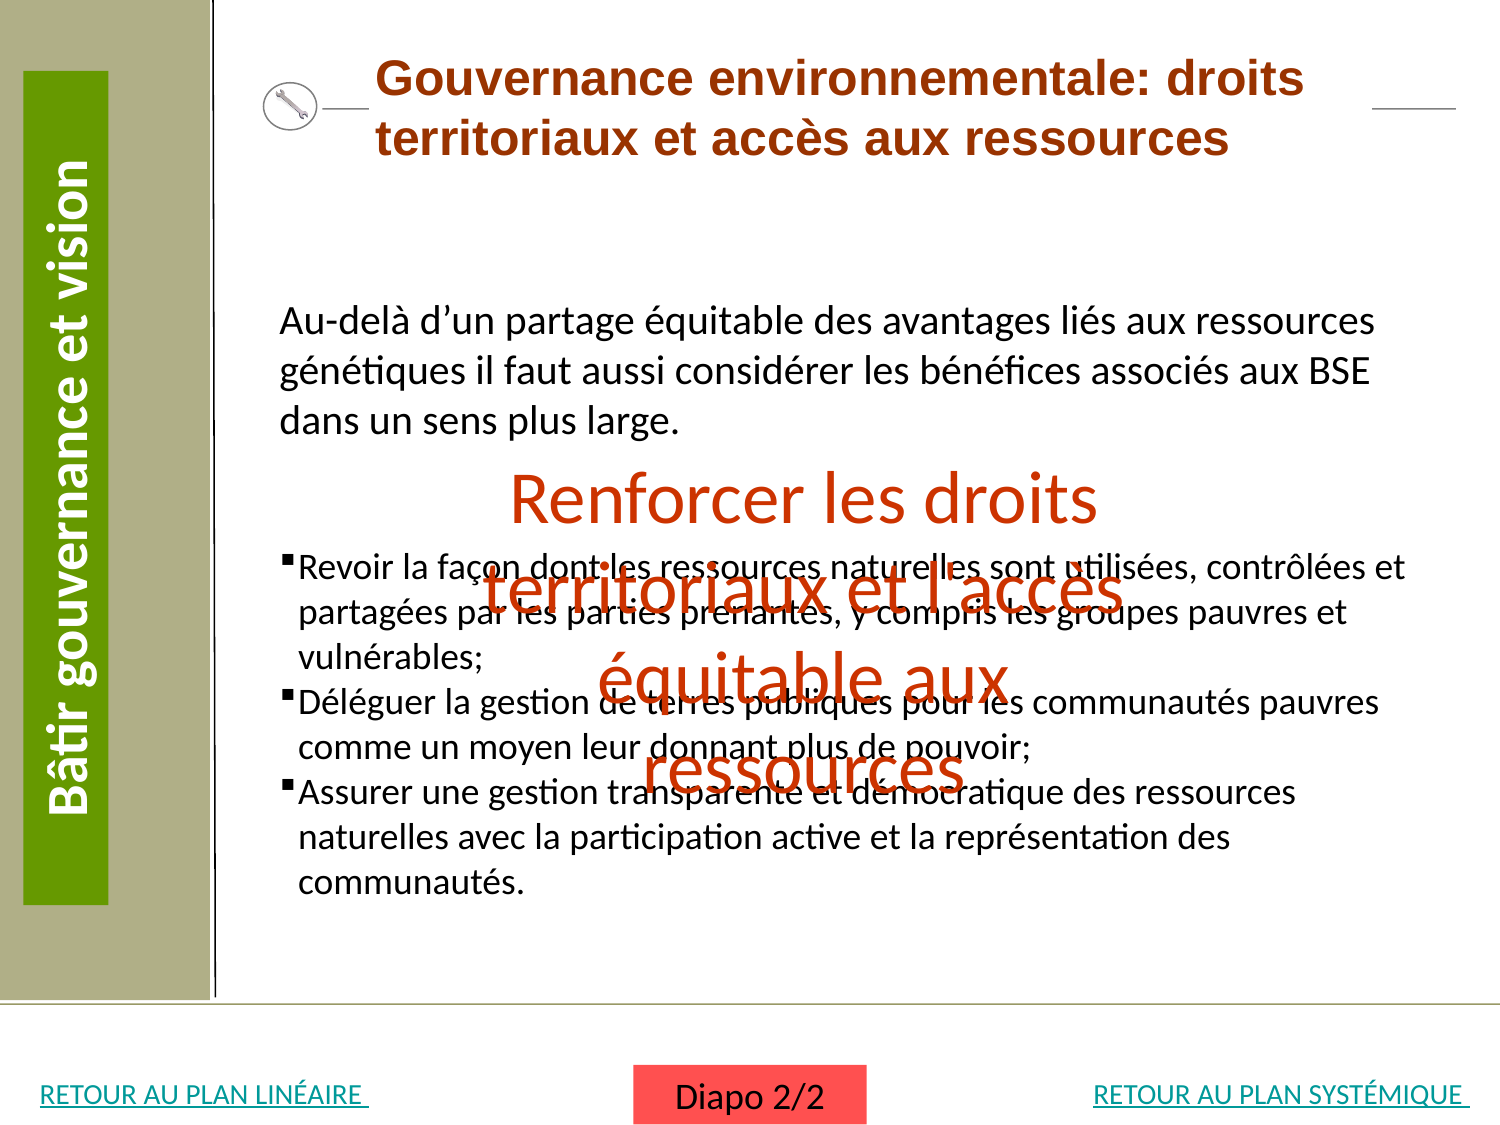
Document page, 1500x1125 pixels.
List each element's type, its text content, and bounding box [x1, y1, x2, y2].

text_box Au-delà d’un partage équitable des avantages liés aux ressources génétiques il faut aussi considérer les bénéfices associés aux BSE dans un sens plus large. [264, 285, 1412, 505]
text_box RETOUR AU PLAN SYSTÉMIQUE [819, 1063, 1482, 1122]
text_box [0, 0, 210, 1001]
text_box Gouvernance environnementale: droits territoriaux et accès aux ressources [369, 39, 1371, 171]
text_box Diapo 2/2 [633, 1064, 867, 1125]
text_box RETOUR AU PLAN LINÉAIRE [27, 1063, 623, 1122]
text_box Revoir la façon dont les ressources naturelles sont utilisées, contrôlées et partagées par les parties prenantes, y compris les groupes pauvres et vulnérables; Déléguer la gestion de terres publiques pour les communautés pauvres comme un moyen leur donnant plus de pouvoir; Assurer une gestion transparente et démocratique des ressources naturelles avec la participation active et la représentation des communautés. [264, 534, 1436, 965]
text_box Renforcer les droits territoriaux et l'accès équitable aux ressources [435, 441, 1173, 817]
text_box [263, 82, 317, 121]
text_box Bâtir gouvernance et vision [23, 70, 109, 906]
picture [274, 89, 309, 120]
